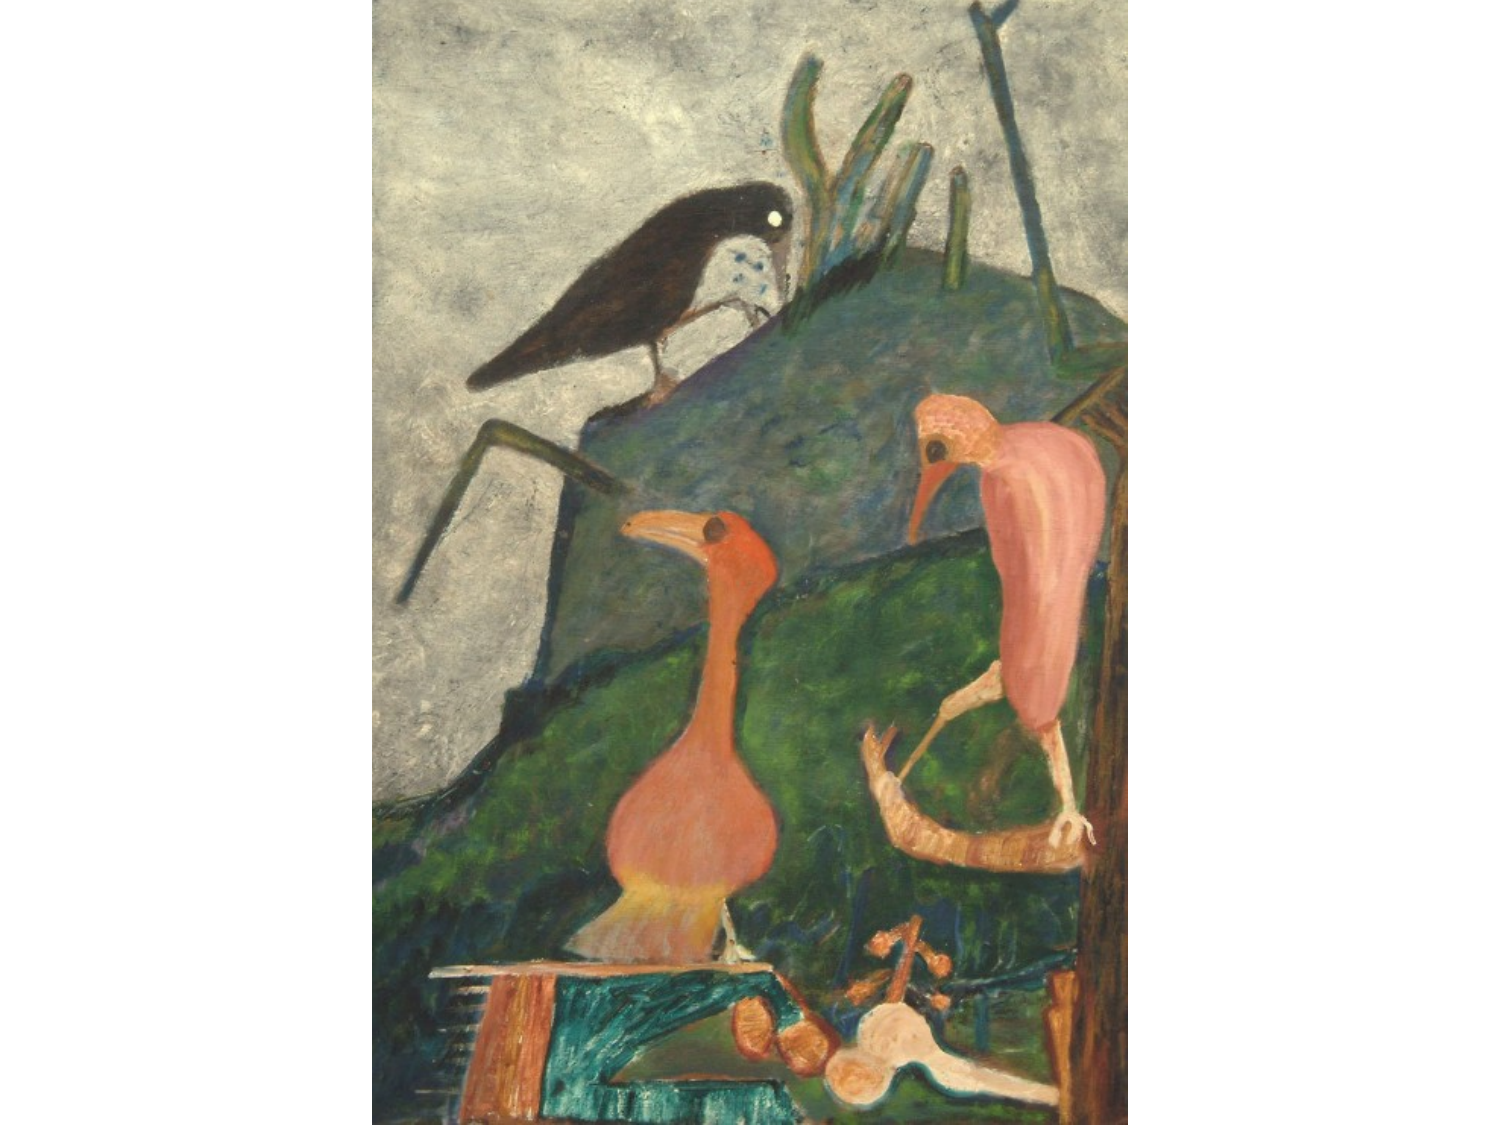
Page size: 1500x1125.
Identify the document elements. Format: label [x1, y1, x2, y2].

picture [372, 0, 1128, 1125]
